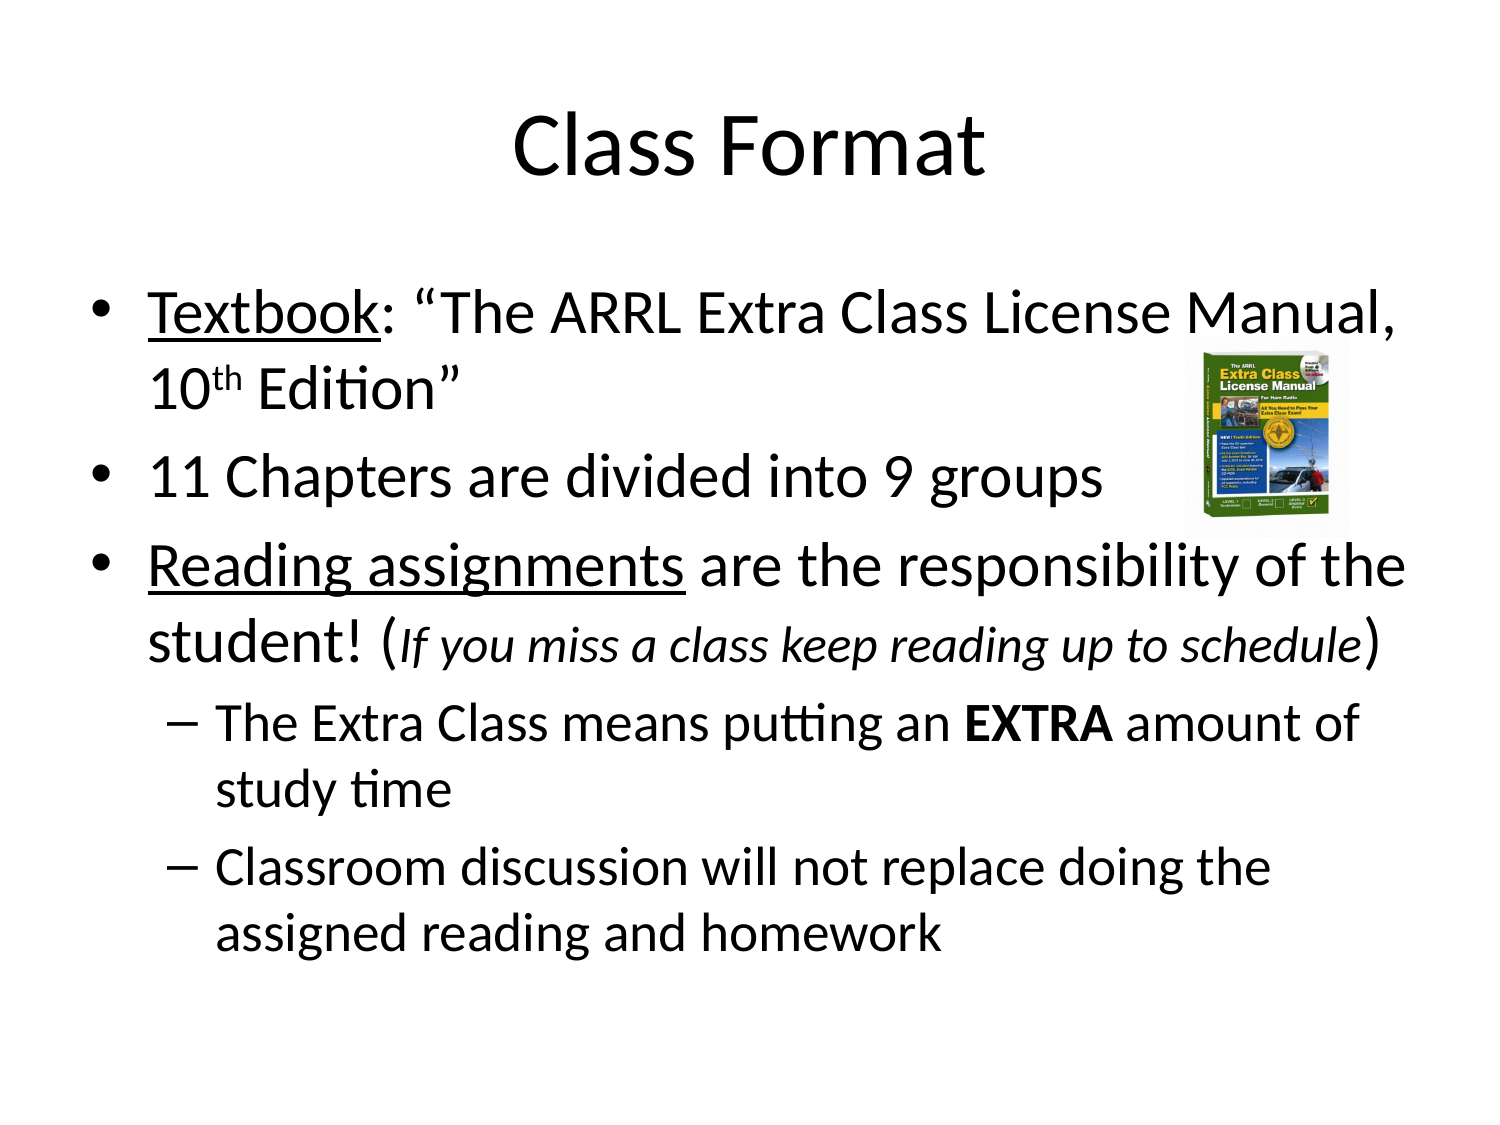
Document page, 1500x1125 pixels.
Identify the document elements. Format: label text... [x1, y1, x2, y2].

title Class Format [75, 45, 1425, 233]
list Textbook: “The ARRL Extra Class License Manual, 10th Edition” 11 Chapters are divided into 9 groups Reading assignments are the responsibility of the student! (If you miss a class keep reading up to schedule) The Extra Class means putting an EXTRA amount of study time Classroom discussion will not replace doing the assigned reading and homework [75, 262, 1425, 1005]
picture [1184, 337, 1349, 538]
